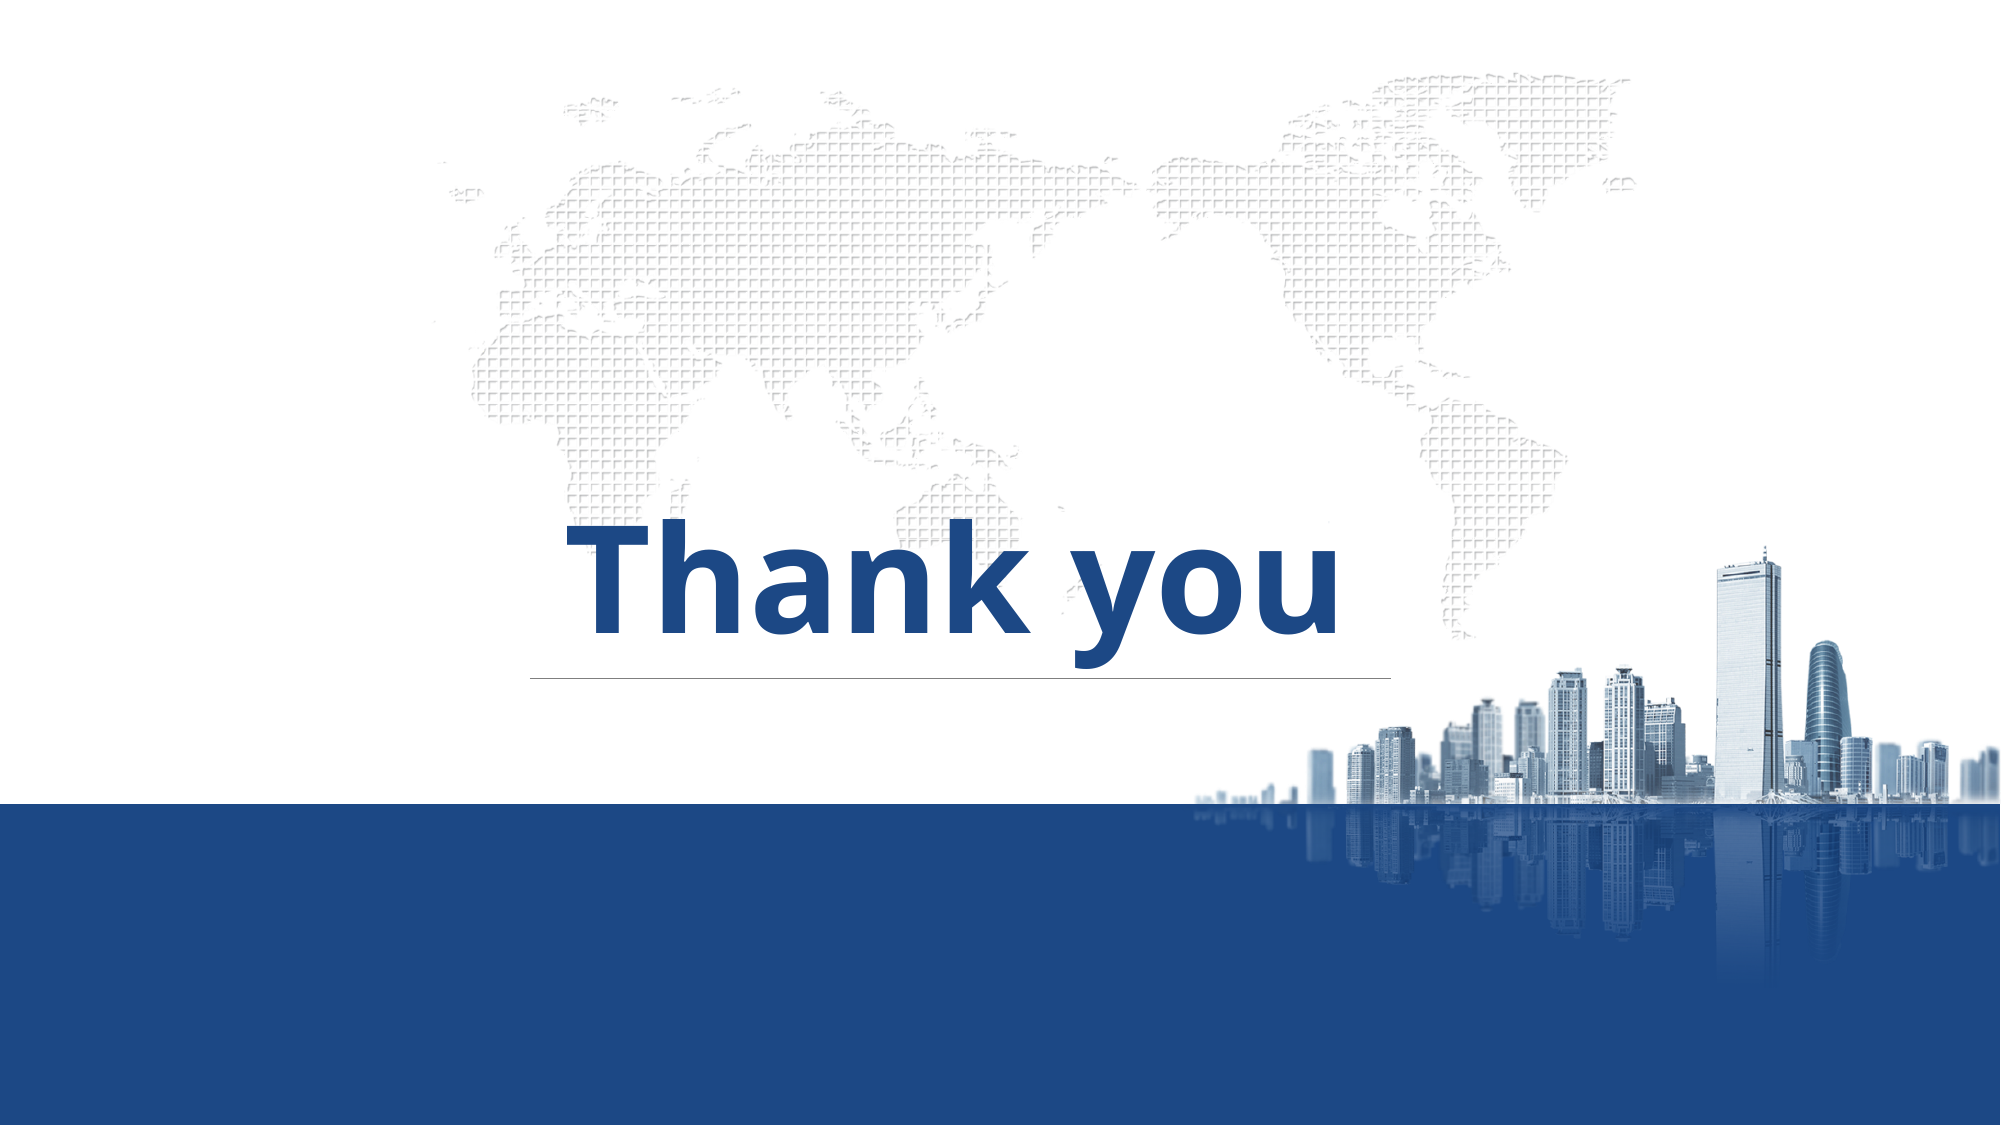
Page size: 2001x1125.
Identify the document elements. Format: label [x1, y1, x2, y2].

text_box [0, 804, 2000, 1125]
text_box [1115, 521, 2000, 1093]
picture [431, 57, 1660, 673]
